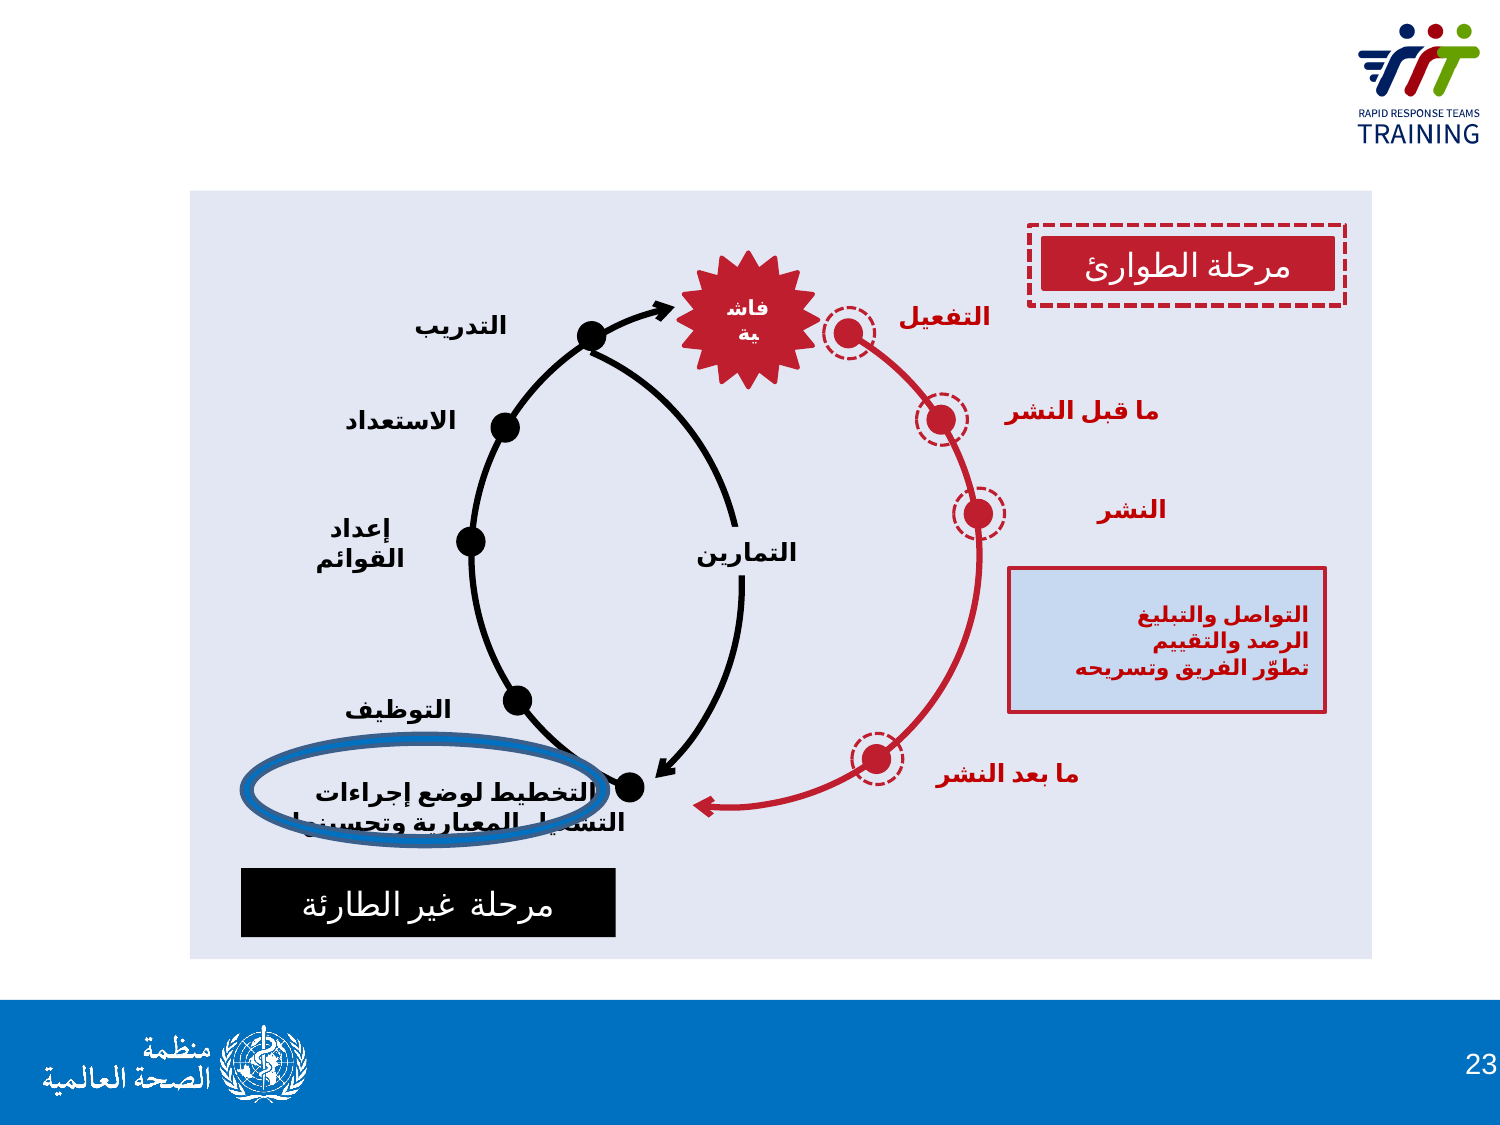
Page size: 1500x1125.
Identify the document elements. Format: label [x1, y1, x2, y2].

text_box [189, 190, 1373, 960]
picture [1357, 23, 1480, 144]
picture [43, 1025, 307, 1103]
